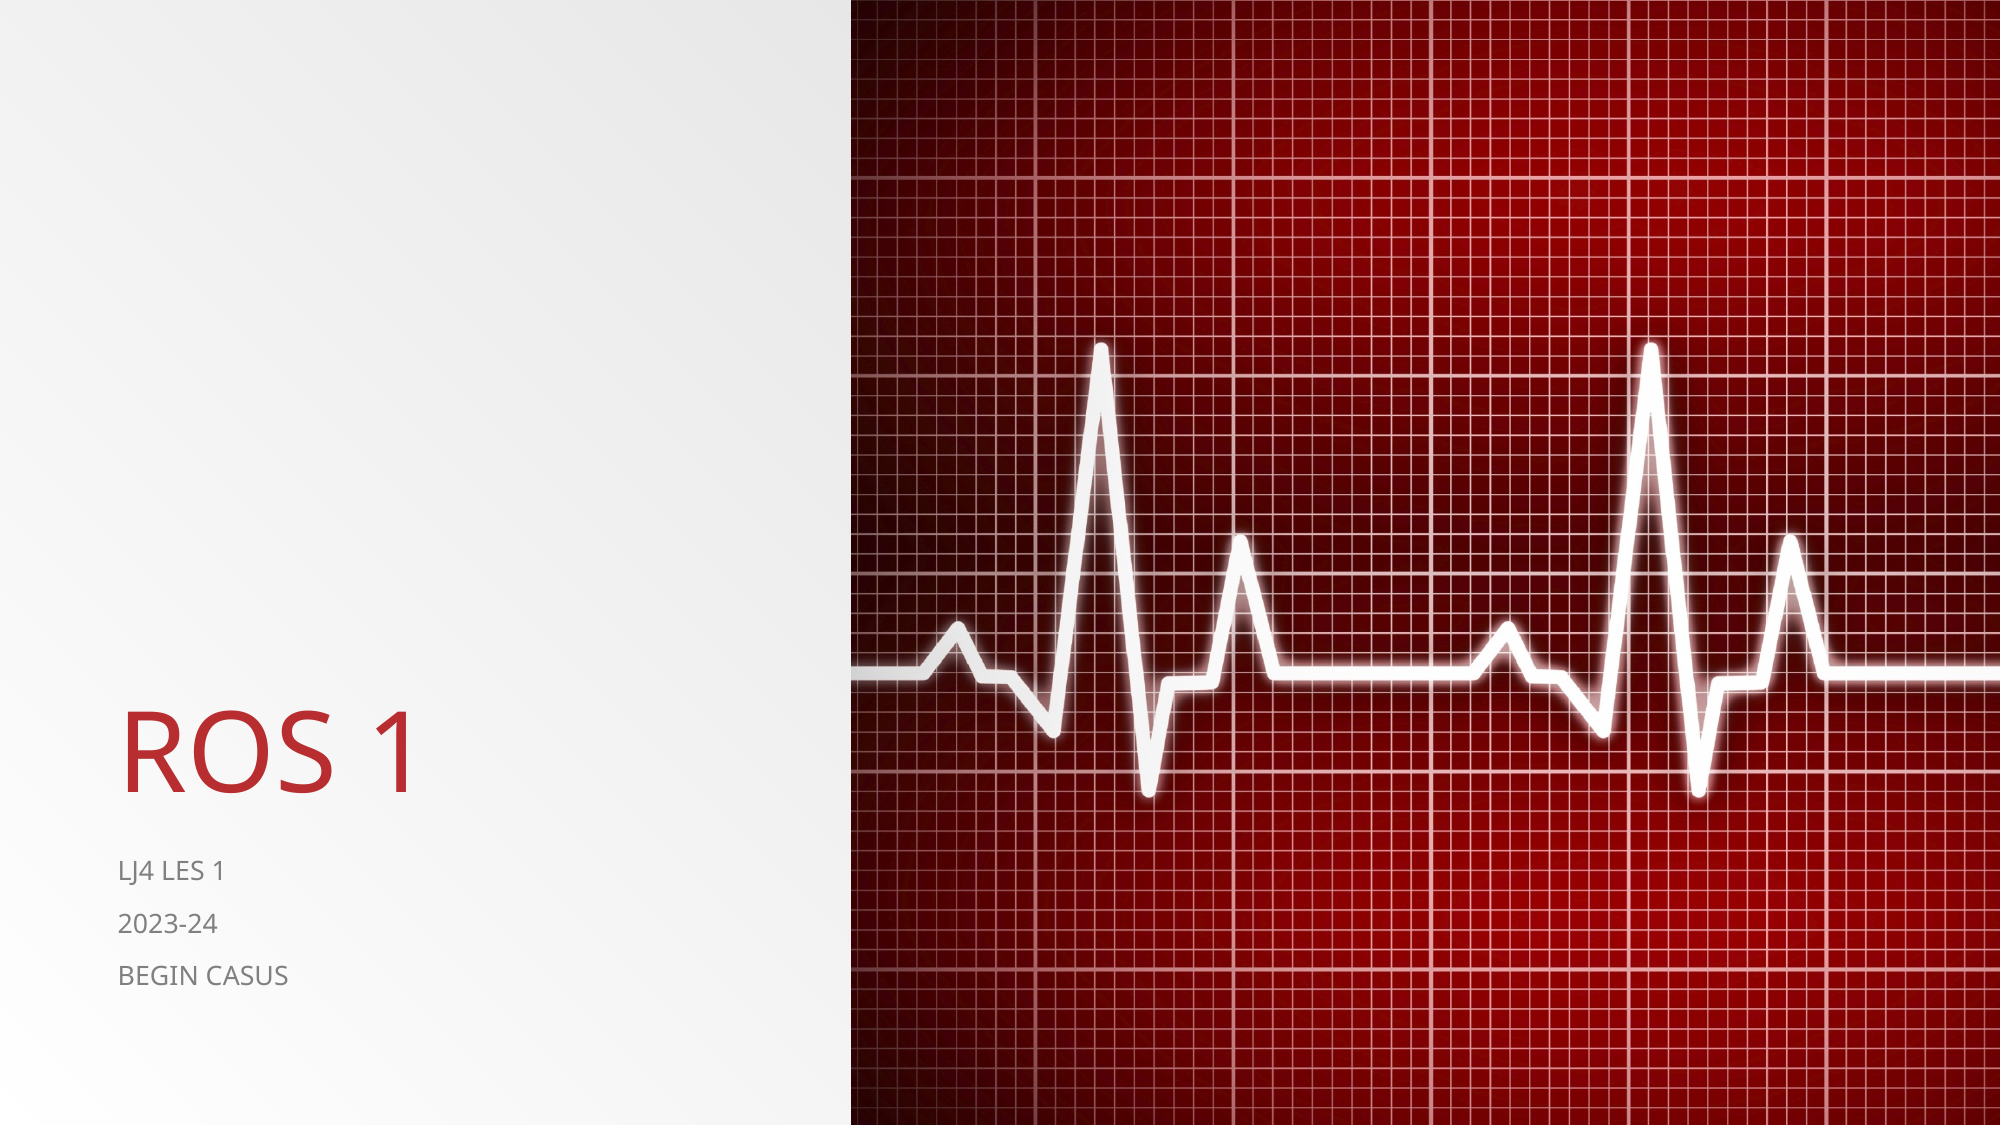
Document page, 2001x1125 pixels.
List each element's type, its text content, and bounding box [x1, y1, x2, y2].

title ROS 1 [102, 299, 775, 822]
picture [851, 0, 2000, 1125]
subtitle LJ4 LES 1 2023-24 Begin casus [102, 849, 775, 1000]
